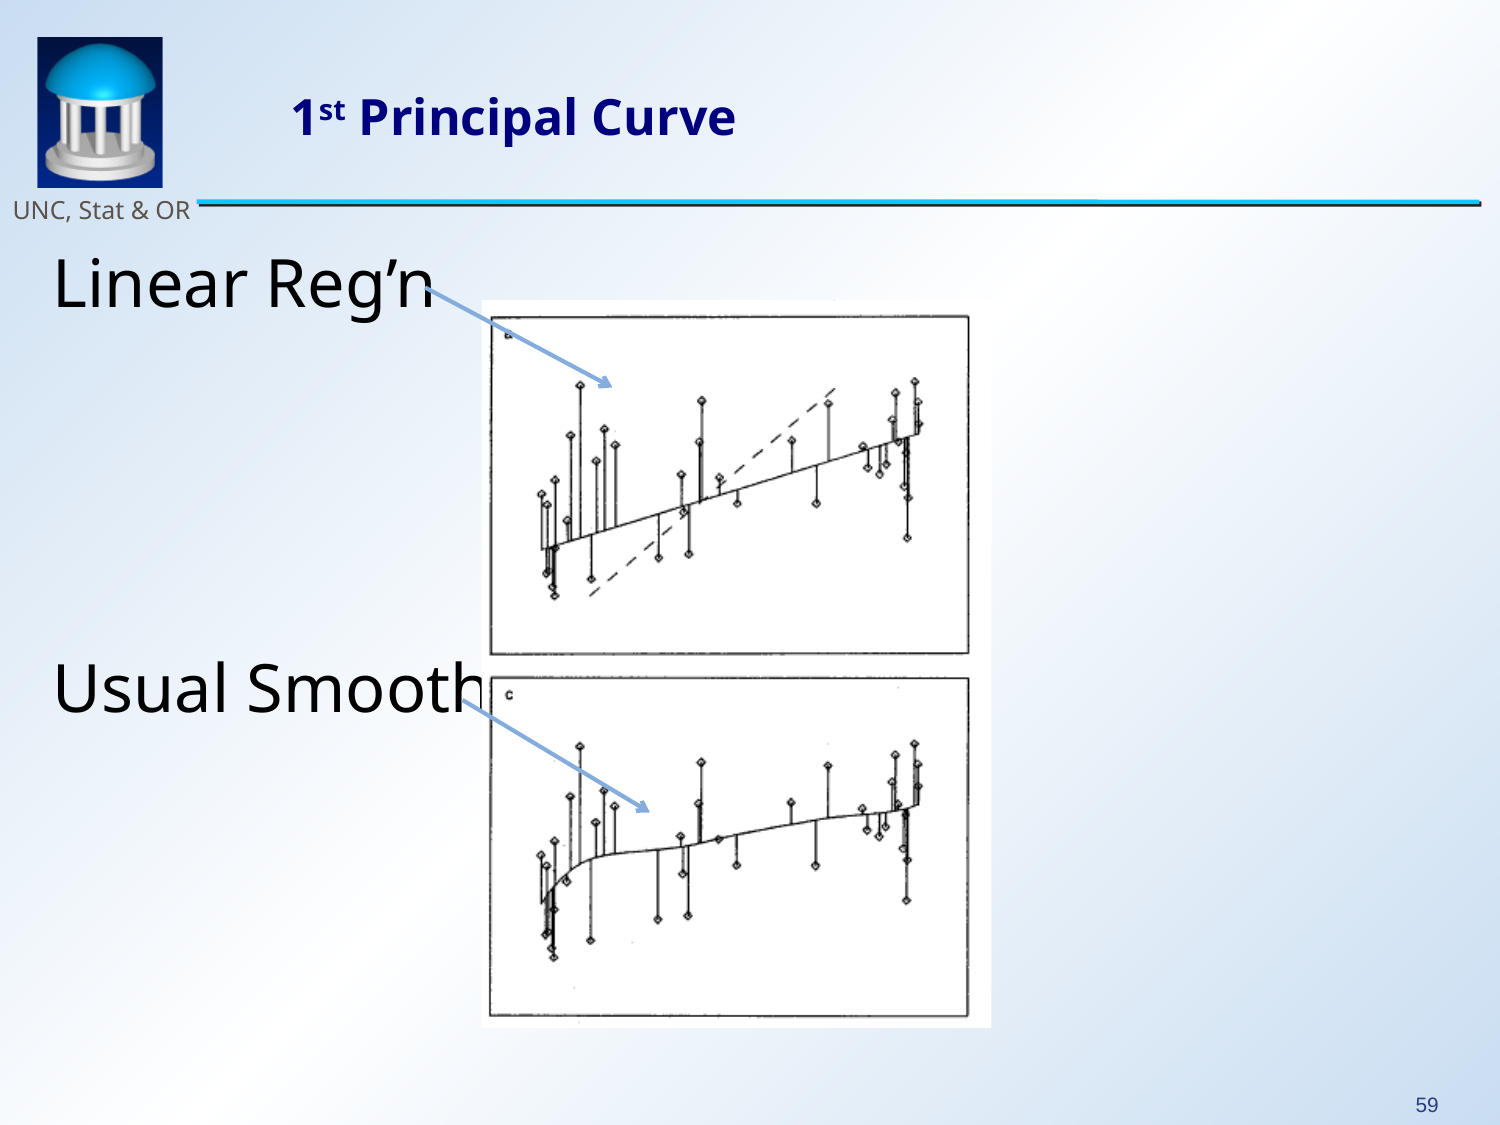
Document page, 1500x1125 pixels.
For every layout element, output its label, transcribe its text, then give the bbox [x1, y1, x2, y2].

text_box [424, 287, 613, 388]
title 1st Principal Curve [274, 74, 1448, 156]
list Linear Reg’n Usual Smooth [37, 224, 1432, 1076]
picture [481, 299, 992, 1029]
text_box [462, 699, 651, 813]
